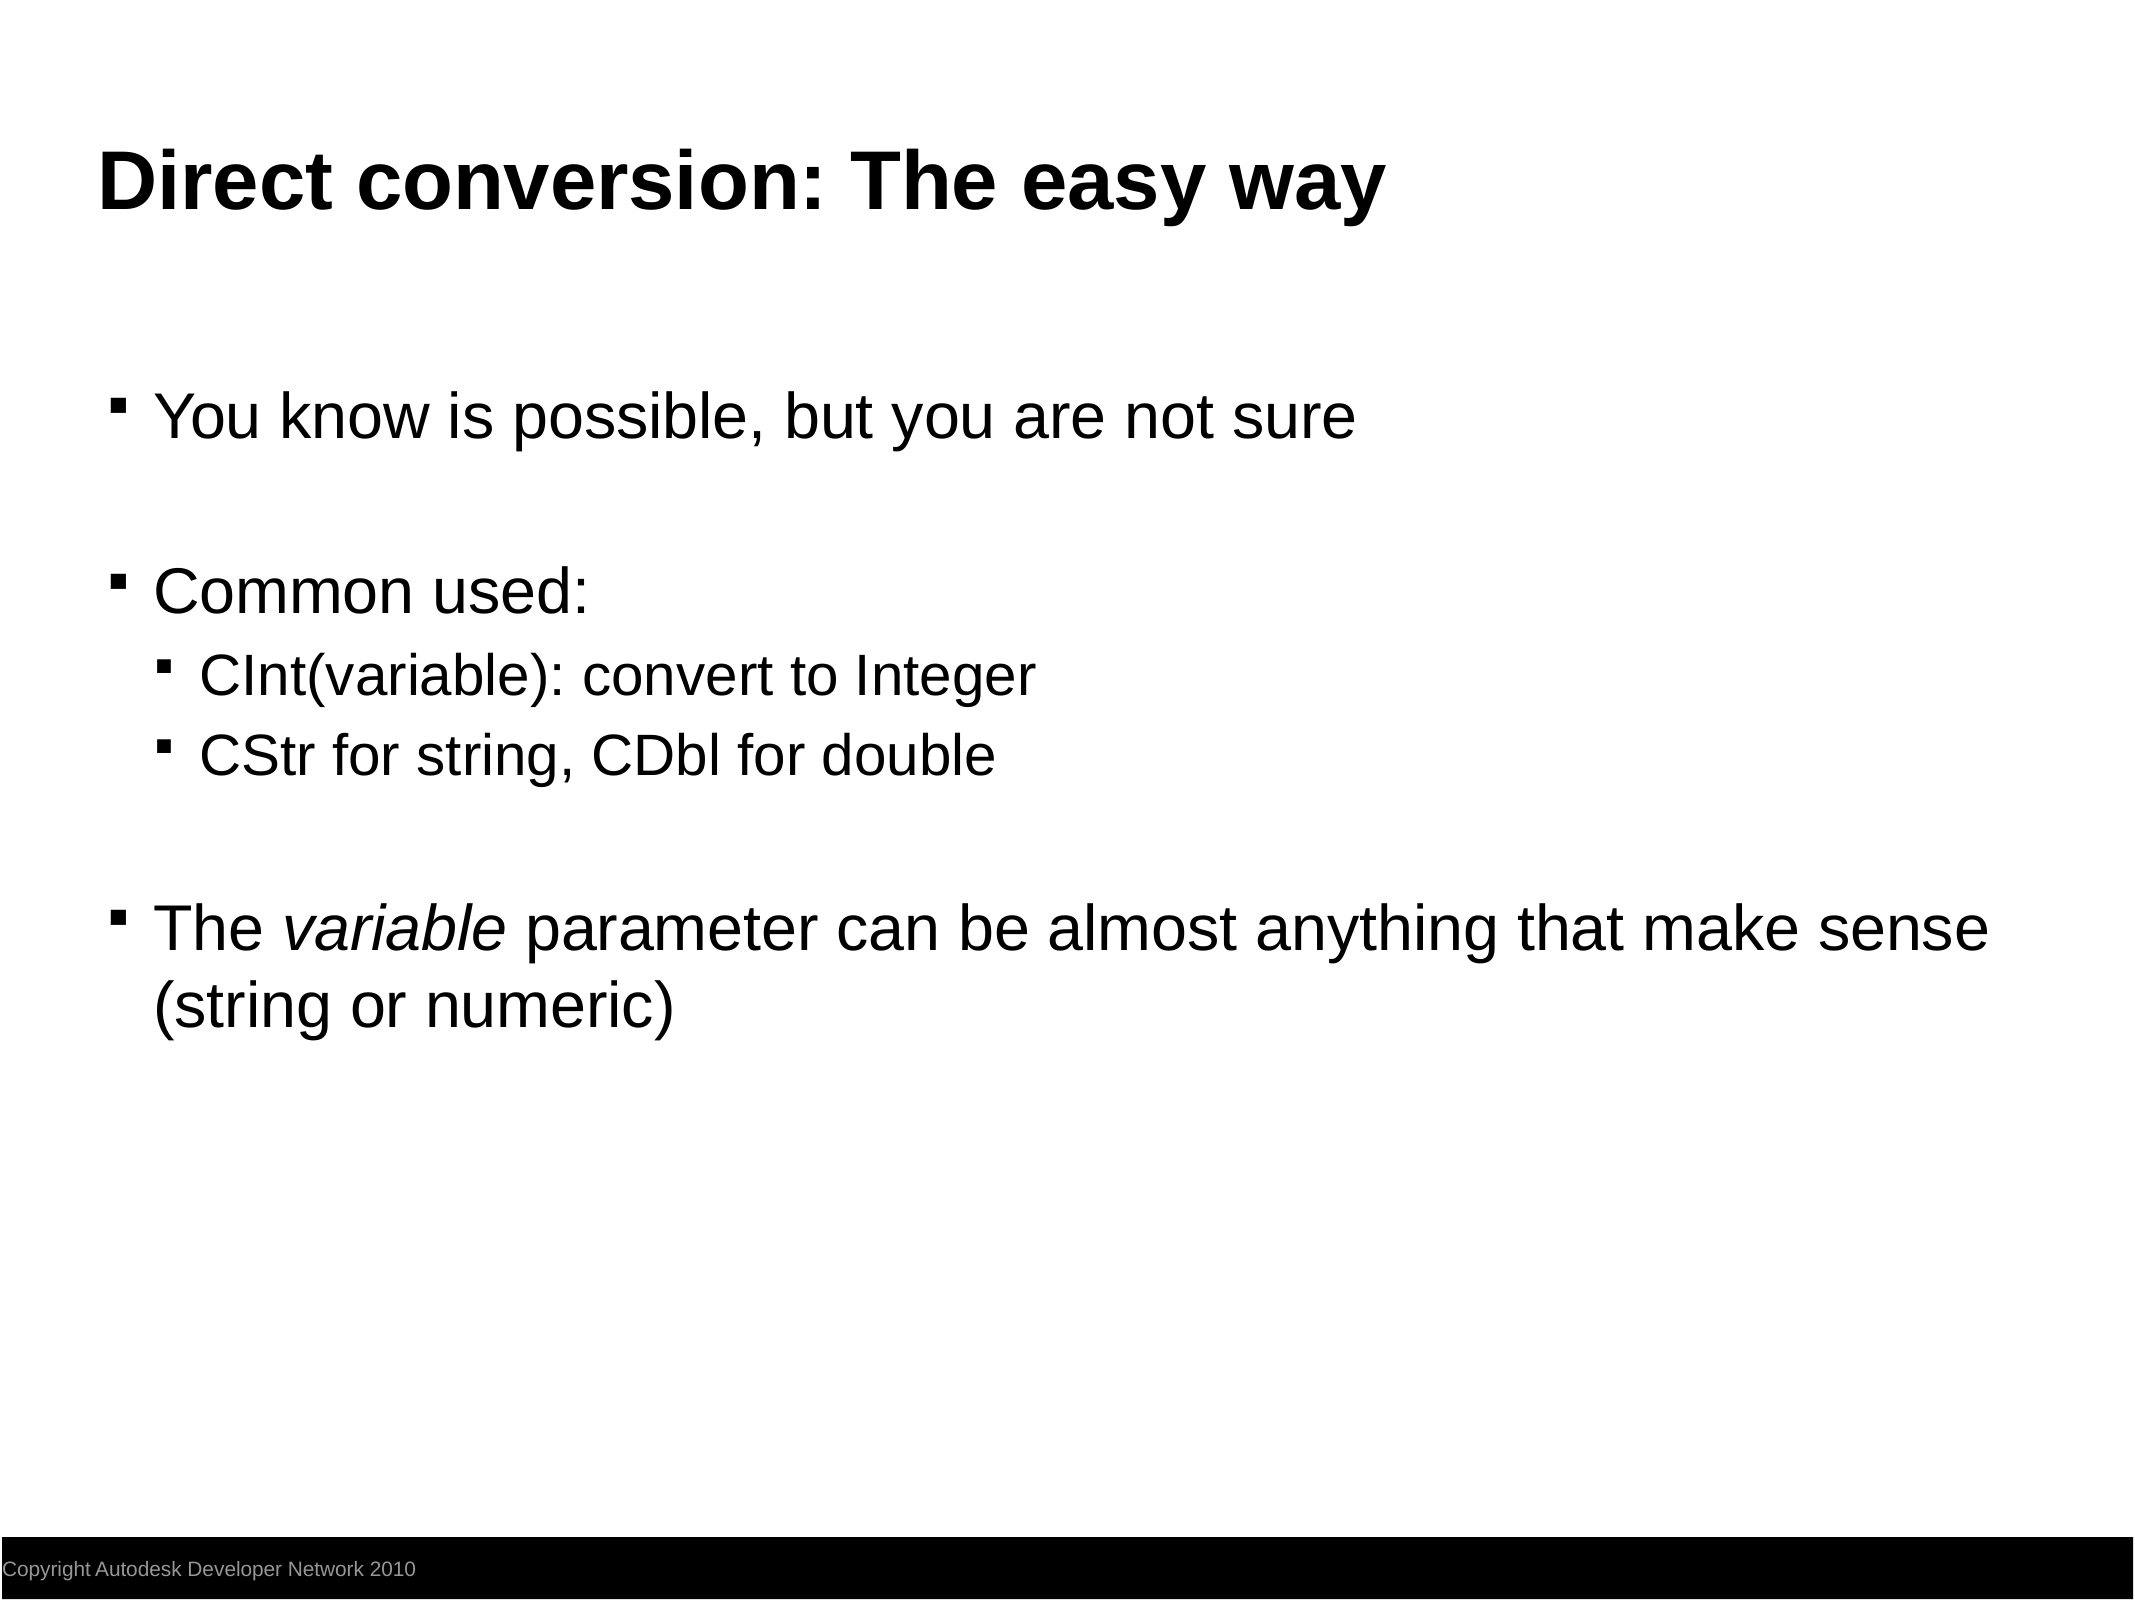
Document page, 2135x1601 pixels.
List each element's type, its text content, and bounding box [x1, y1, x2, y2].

list You know is possible, but you are not sure Common used: CInt(variable): convert to Integer CStr for string, CDbl for double The variable parameter can be almost anything that make sense (string or numeric) [106, 372, 2029, 1513]
title Direct conversion: The easy way [96, 59, 2028, 293]
